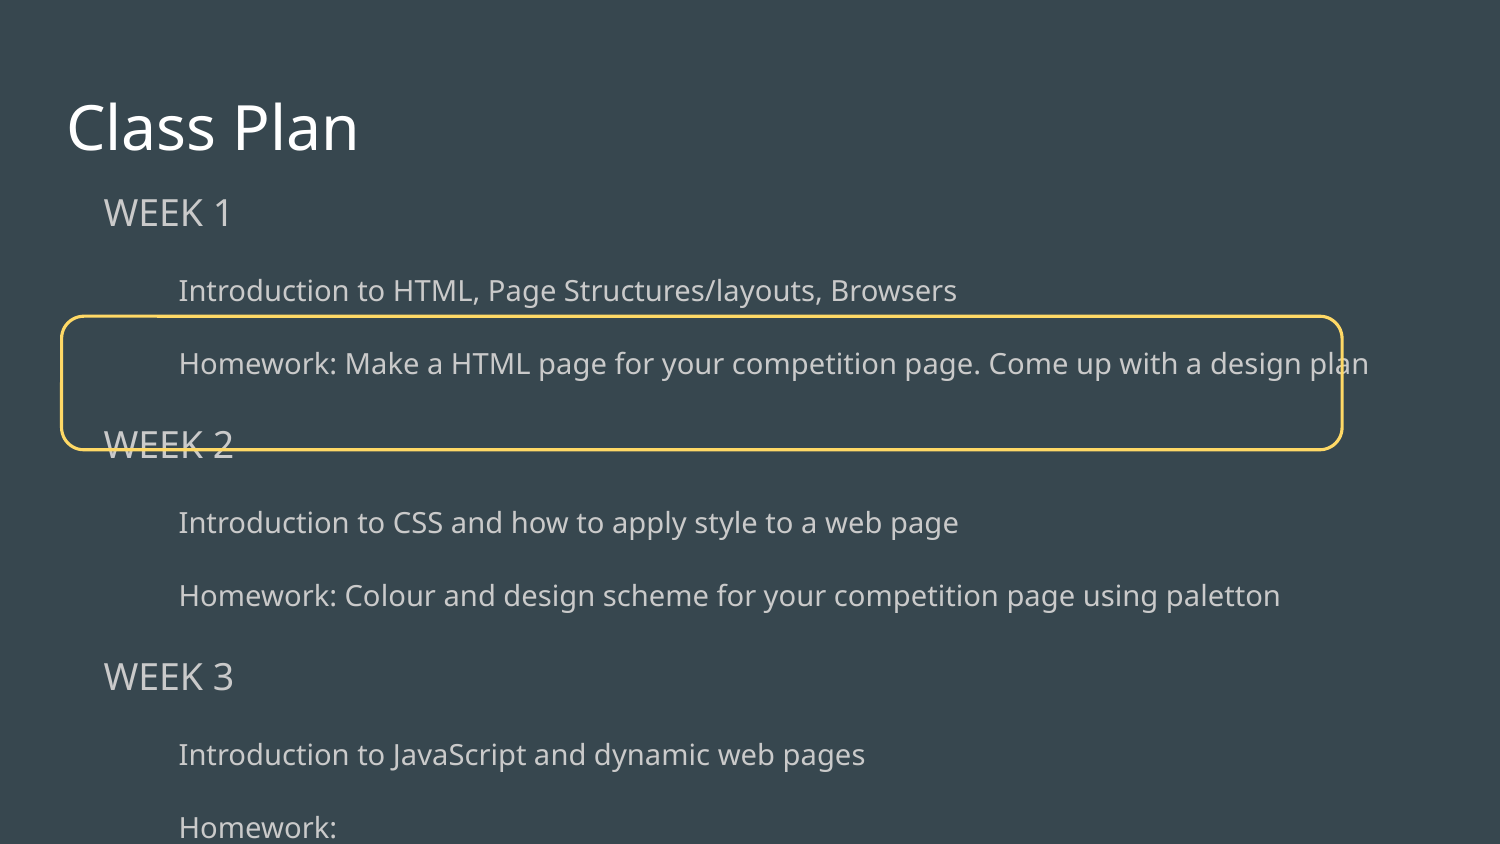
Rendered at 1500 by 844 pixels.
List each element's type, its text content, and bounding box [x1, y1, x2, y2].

text_box [61, 316, 1343, 450]
list WEEK 1 Introduction to HTML, Page Structures/layouts, Browsers Homework: Make a HTML page for your competition page. Come up with a design plan WEEK 2 Introduction to CSS and how to apply style to a web page Homework: Colour and design scheme for your competition page using paletton WEEK 3 Introduction to JavaScript and dynamic web pages Homework: WEEK 4 More JavaScript Homework: WEEK 5 HTML, CSS, JavaScript, complete portfolio site and competition site [51, 166, 1449, 826]
title Class Plan [51, 72, 1449, 166]
